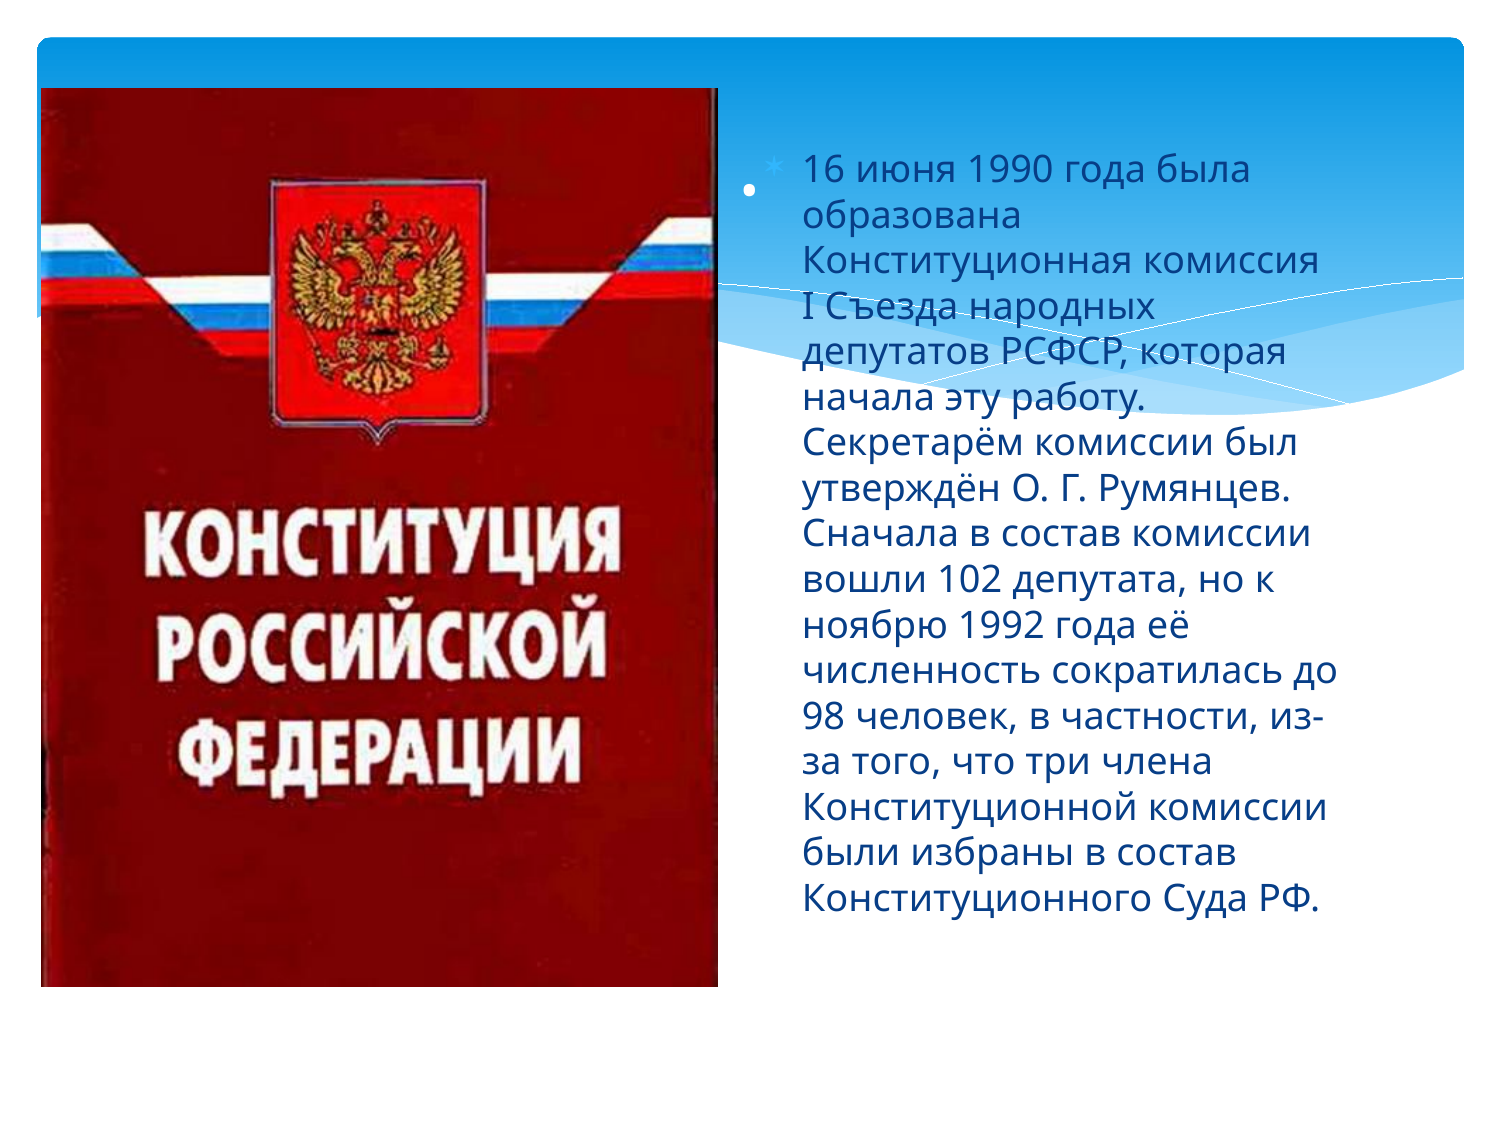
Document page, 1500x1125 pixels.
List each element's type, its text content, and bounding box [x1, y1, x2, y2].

list 16 июня 1990 года была образована Конституционная комиссия I Съезда народных депутатов РСФСР, которая начала эту работу. Секретарём комиссии был утверждён О. Г. Румянцев. Сначала в состав комиссии вошли 102 депутата, но к ноябрю 1992 года её численность сократилась до 98 человек, в частности, из-за того, что три члена Конституционной комиссии были избраны в состав Конституционного Суда РФ. [750, 261, 1359, 1005]
picture [41, 89, 718, 987]
title . [75, 55, 1425, 261]
